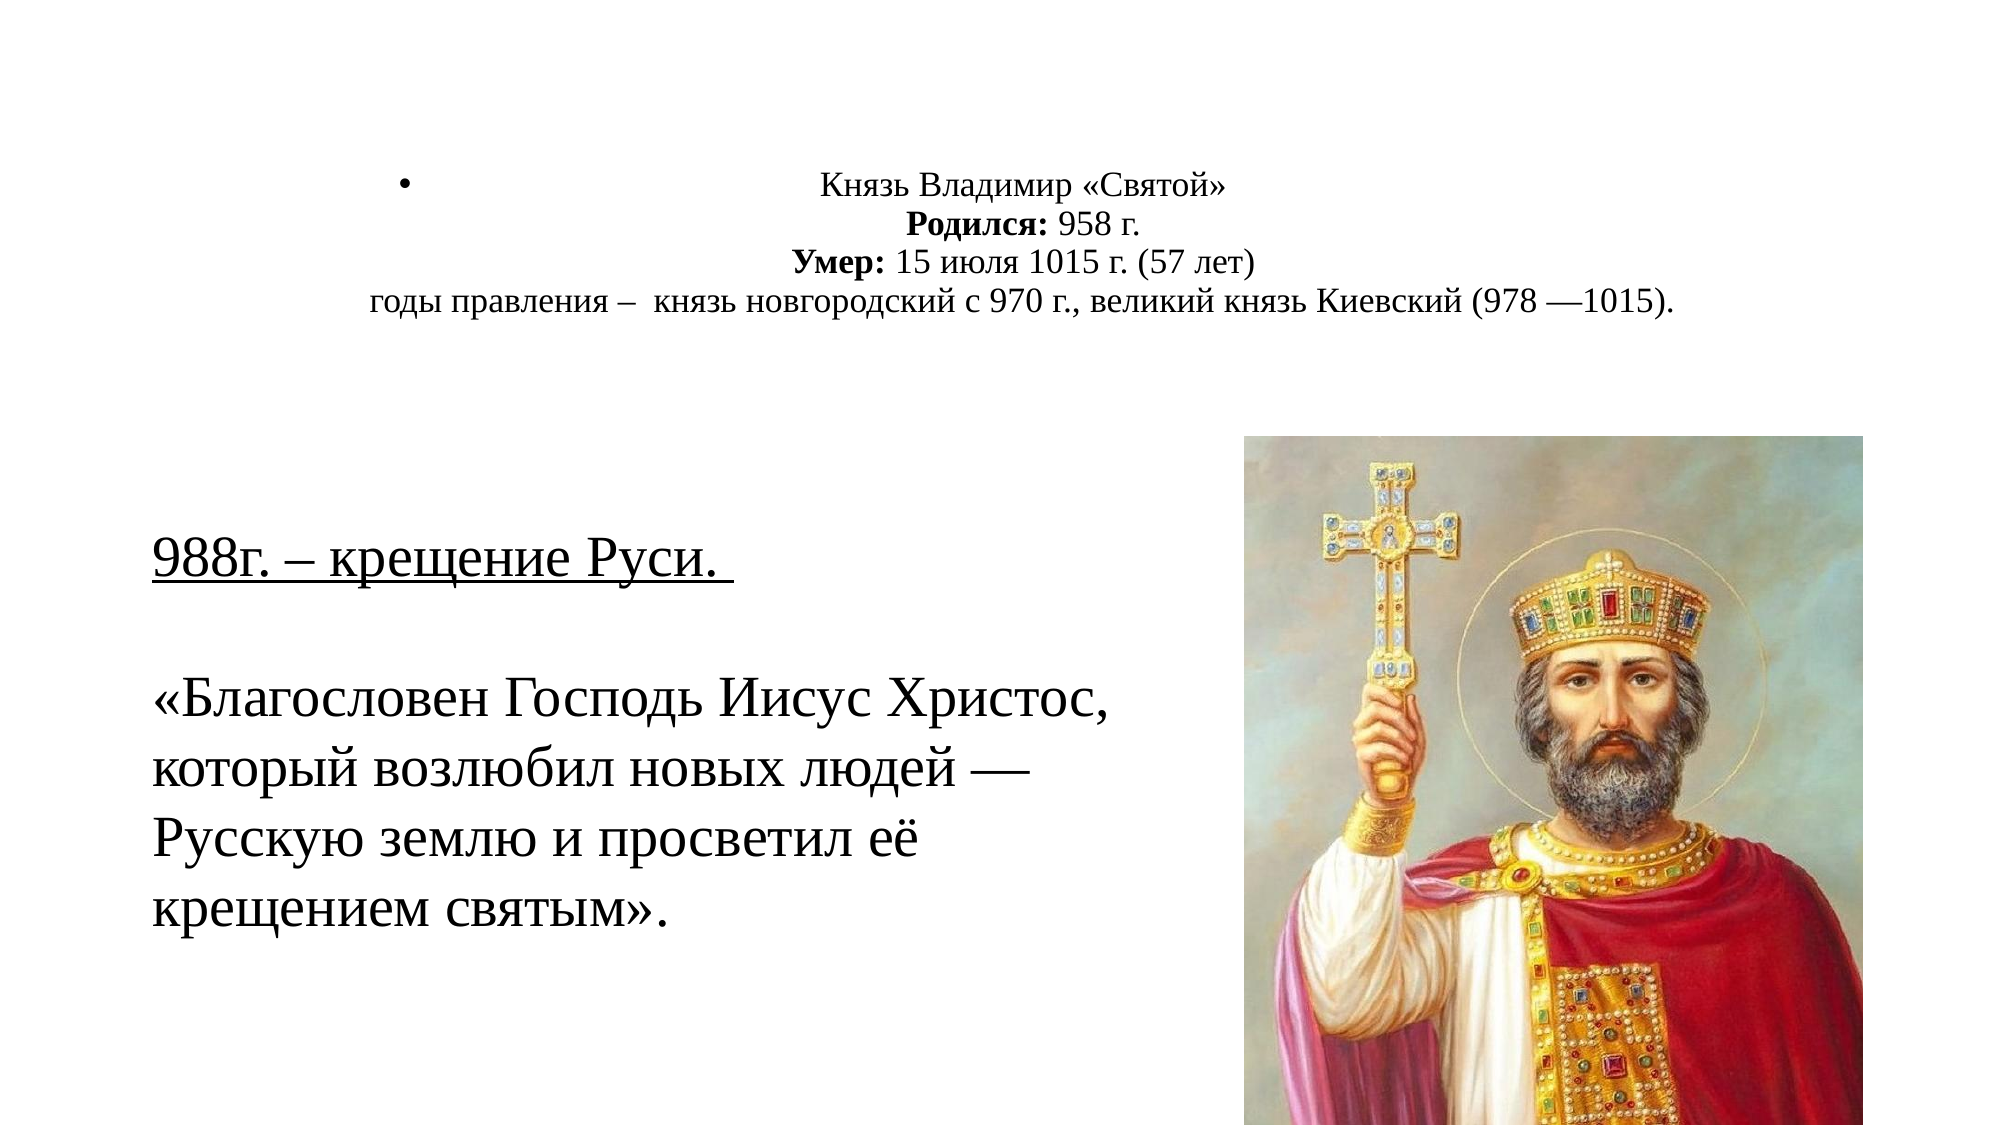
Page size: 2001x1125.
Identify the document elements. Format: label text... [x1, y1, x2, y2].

title Князь Владимир «Святой» Родился: 958 г. Умер: 15 июля 1015 г. (57 лет) годы правления – князь новгородский с 970 г., великий князь Киевский (978 —1015). [137, 156, 1896, 373]
text_box 988г. – крещение Руси. «Благословен Господь Иисус Христос, который возлюбил новых людей — Русскую землю и просветил её крещением святым». [137, 510, 1157, 946]
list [1244, 436, 1863, 1125]
